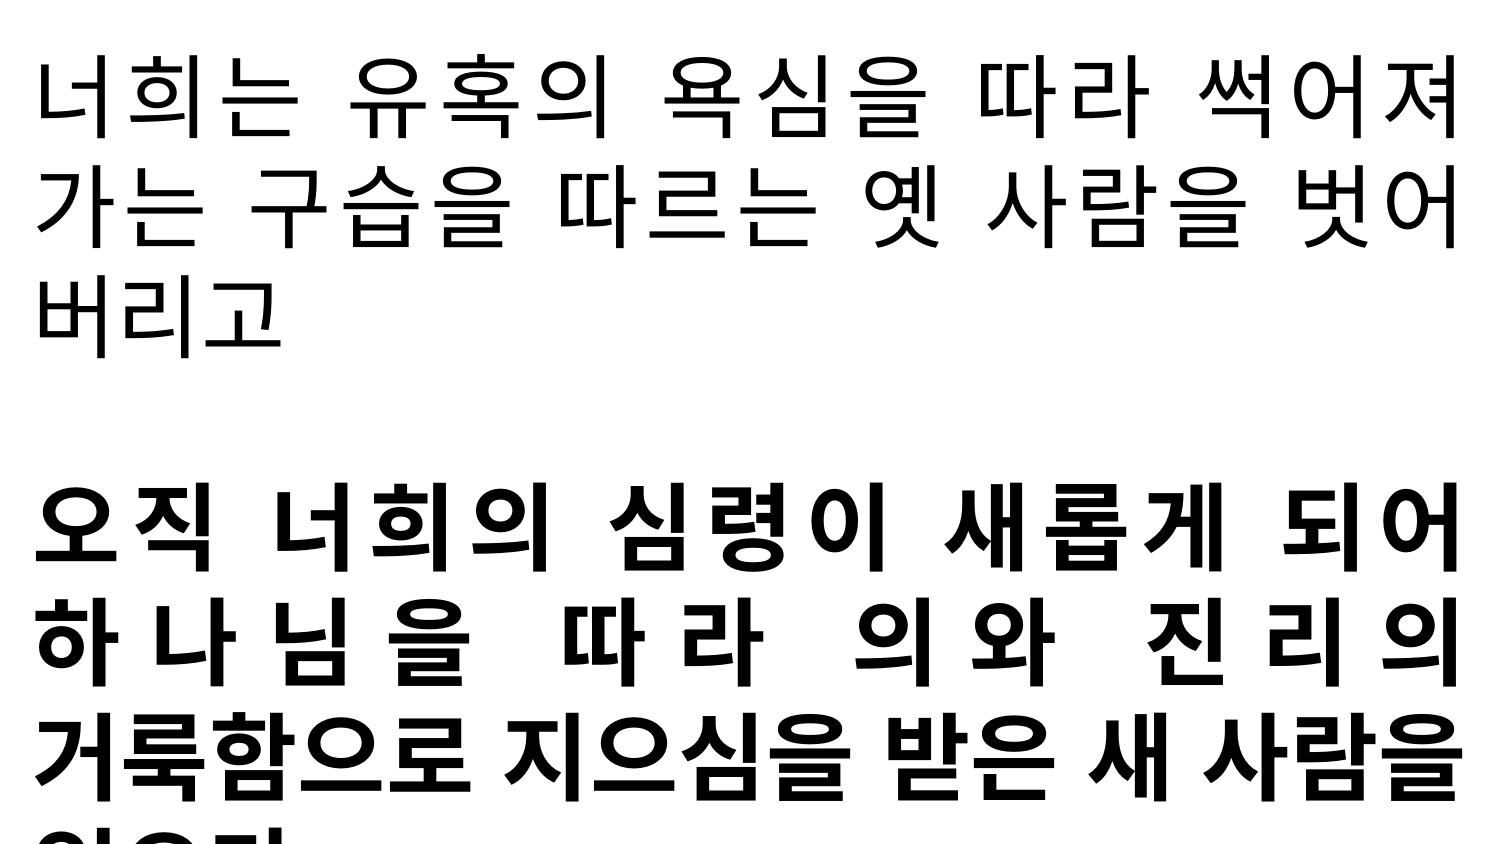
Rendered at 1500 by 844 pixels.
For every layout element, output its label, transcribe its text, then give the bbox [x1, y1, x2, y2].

text_box 오직 너희의 심령이 새롭게 되어 하나님을 따라 의와 진리의 거룩함으로 지으심을 받은 새 사람을 입으라 [17, 459, 1483, 844]
picture [0, 0, 1500, 844]
text_box 너희는 유혹의 욕심을 따라 썩어져 가는 구습을 따르는 옛 사람을 벗어 버리고 [17, 32, 1483, 377]
